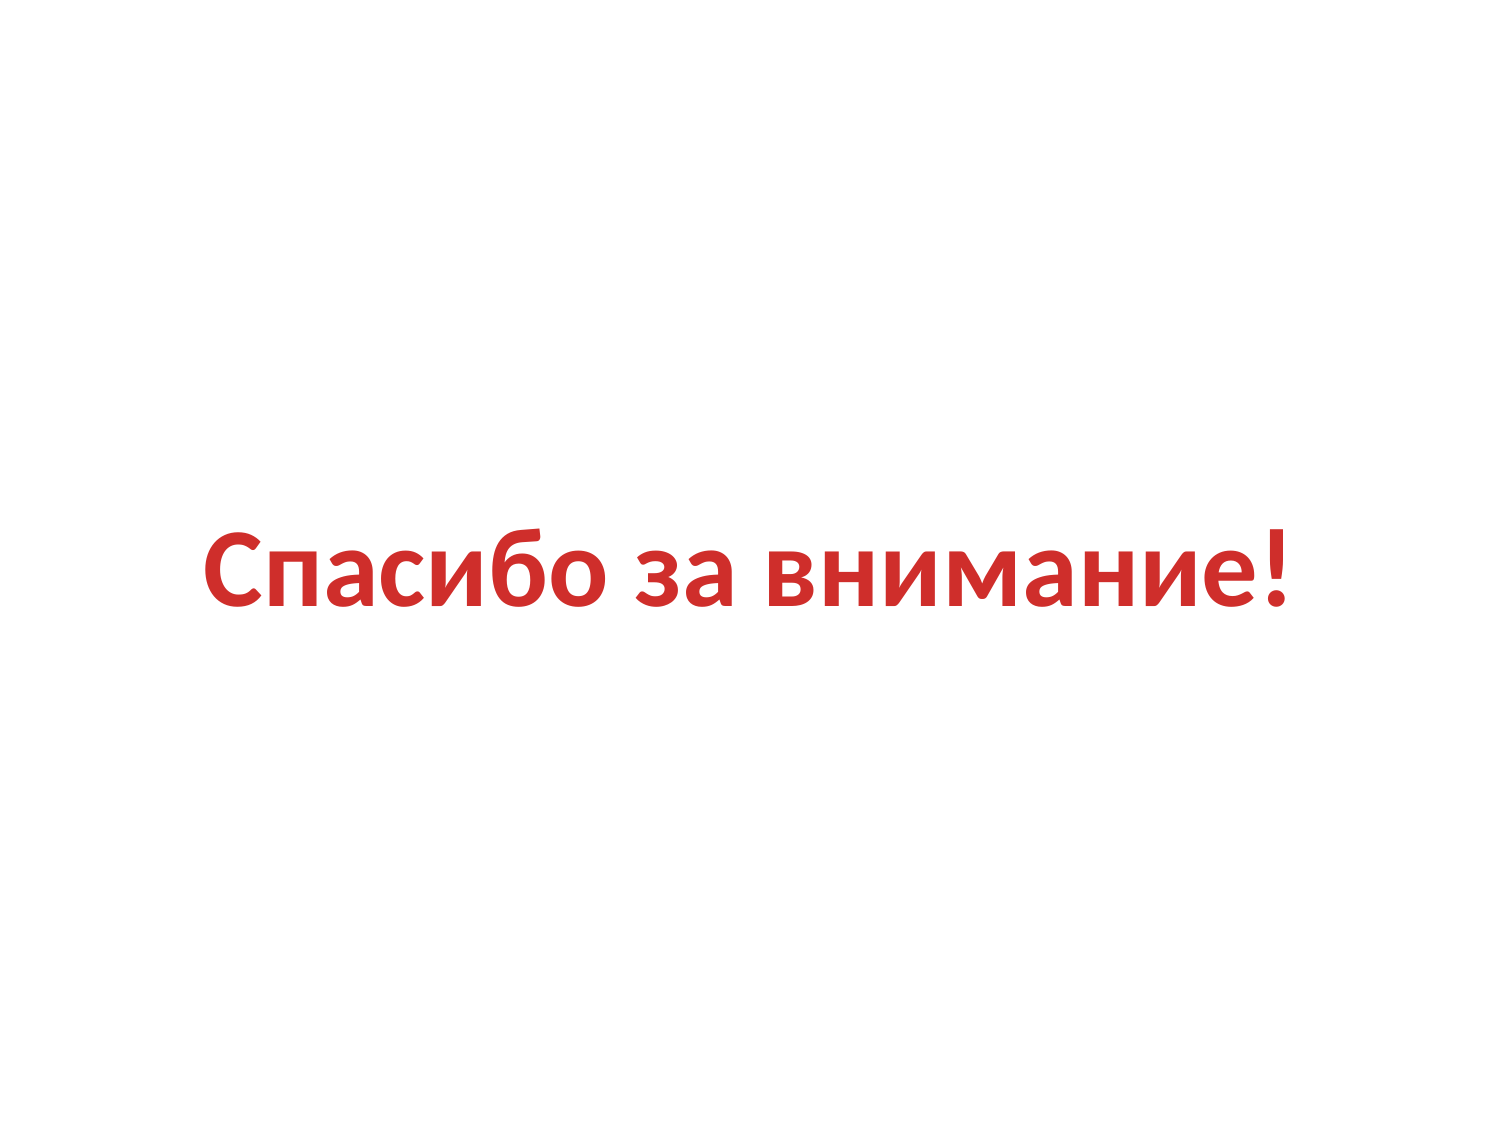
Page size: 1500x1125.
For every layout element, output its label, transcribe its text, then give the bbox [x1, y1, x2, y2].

text_box Спасибо за внимание! [188, 486, 1312, 637]
